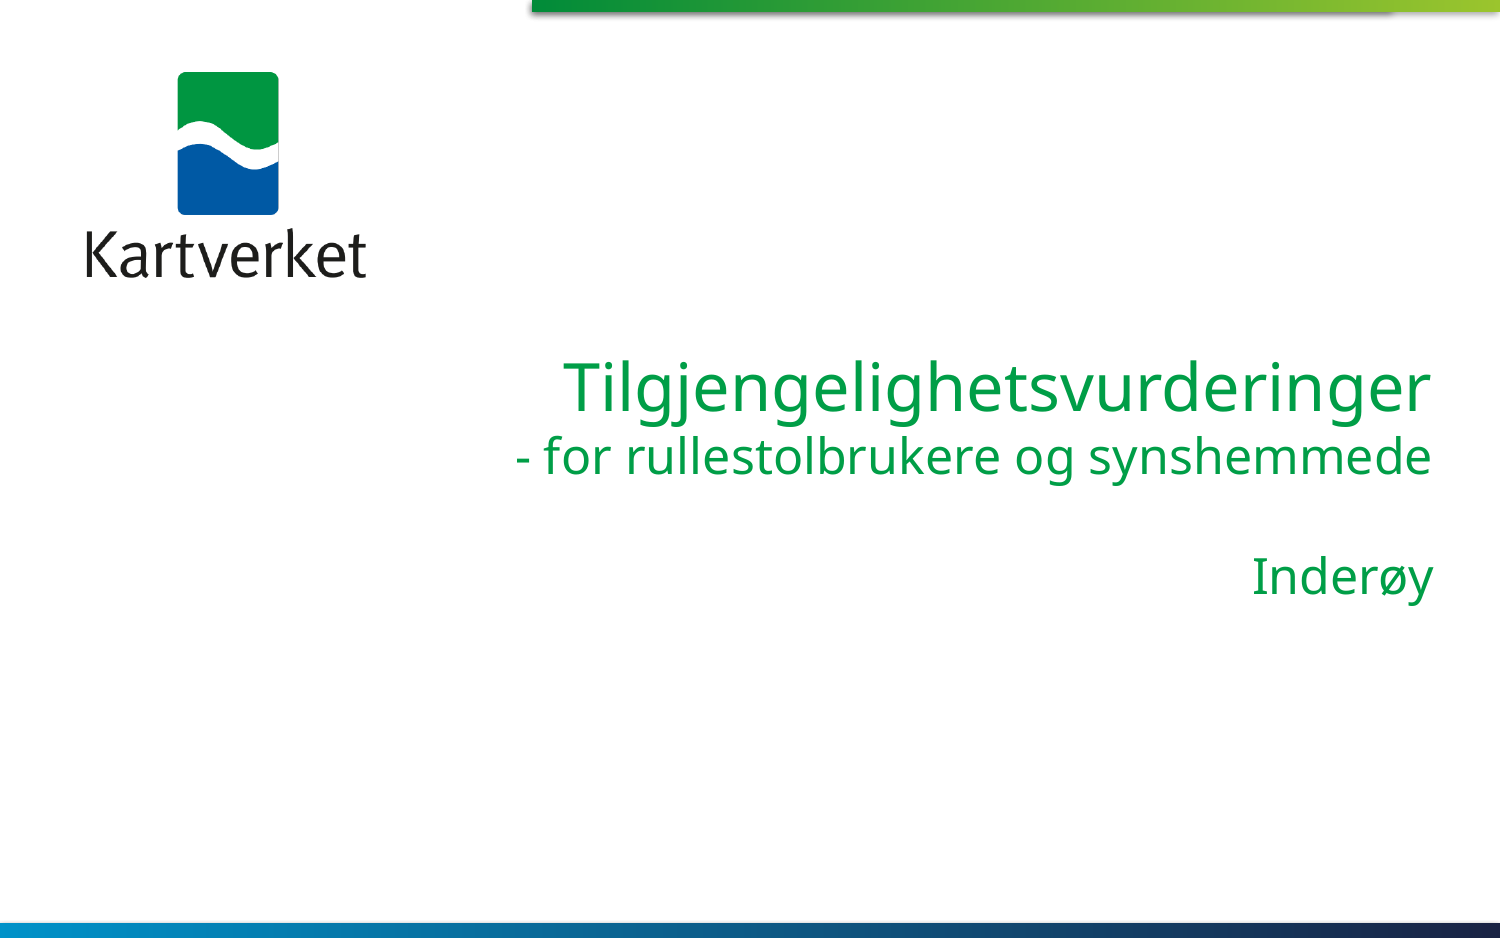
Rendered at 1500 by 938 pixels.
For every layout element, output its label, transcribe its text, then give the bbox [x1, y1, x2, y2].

text_box Tilgjengelighetsvurderinger - for rullestolbrukere og synshemmede Inderøy [66, 337, 1449, 613]
